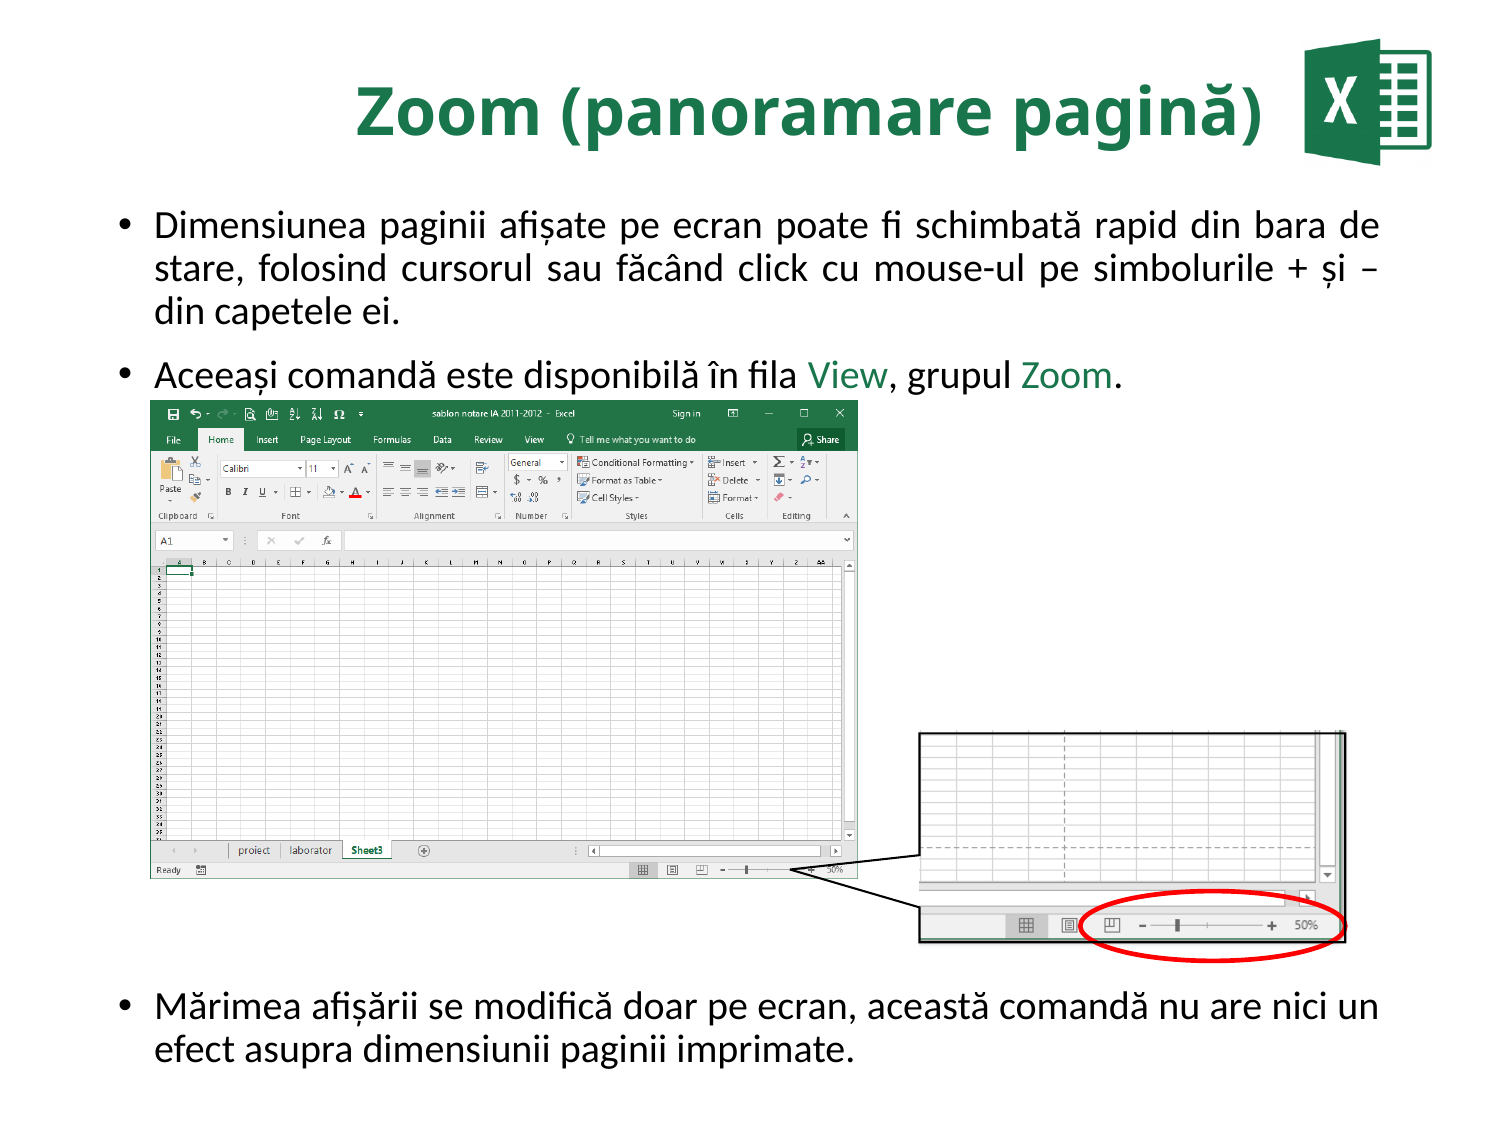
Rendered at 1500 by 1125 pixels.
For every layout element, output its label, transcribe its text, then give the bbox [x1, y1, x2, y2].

picture [1300, 34, 1436, 170]
picture [919, 730, 1426, 980]
list Dimensiunea paginii afişate pe ecran poate fi schimbată rapid din bara de stare, folosind cursorul sau făcând click cu mouse-ul pe simbolurile + şi – din capetele ei. Aceeaşi comandă este disponibilă în fila View, grupul Zoom. Mărimea afişării se modifică doar pe ecran, această comandă nu are nici un efect asupra dimensiunii paginii imprimate. [103, 196, 1397, 1082]
title Zoom (panoramare pagină) [103, 59, 1279, 168]
picture [150, 400, 858, 879]
text_box [818, 732, 919, 944]
